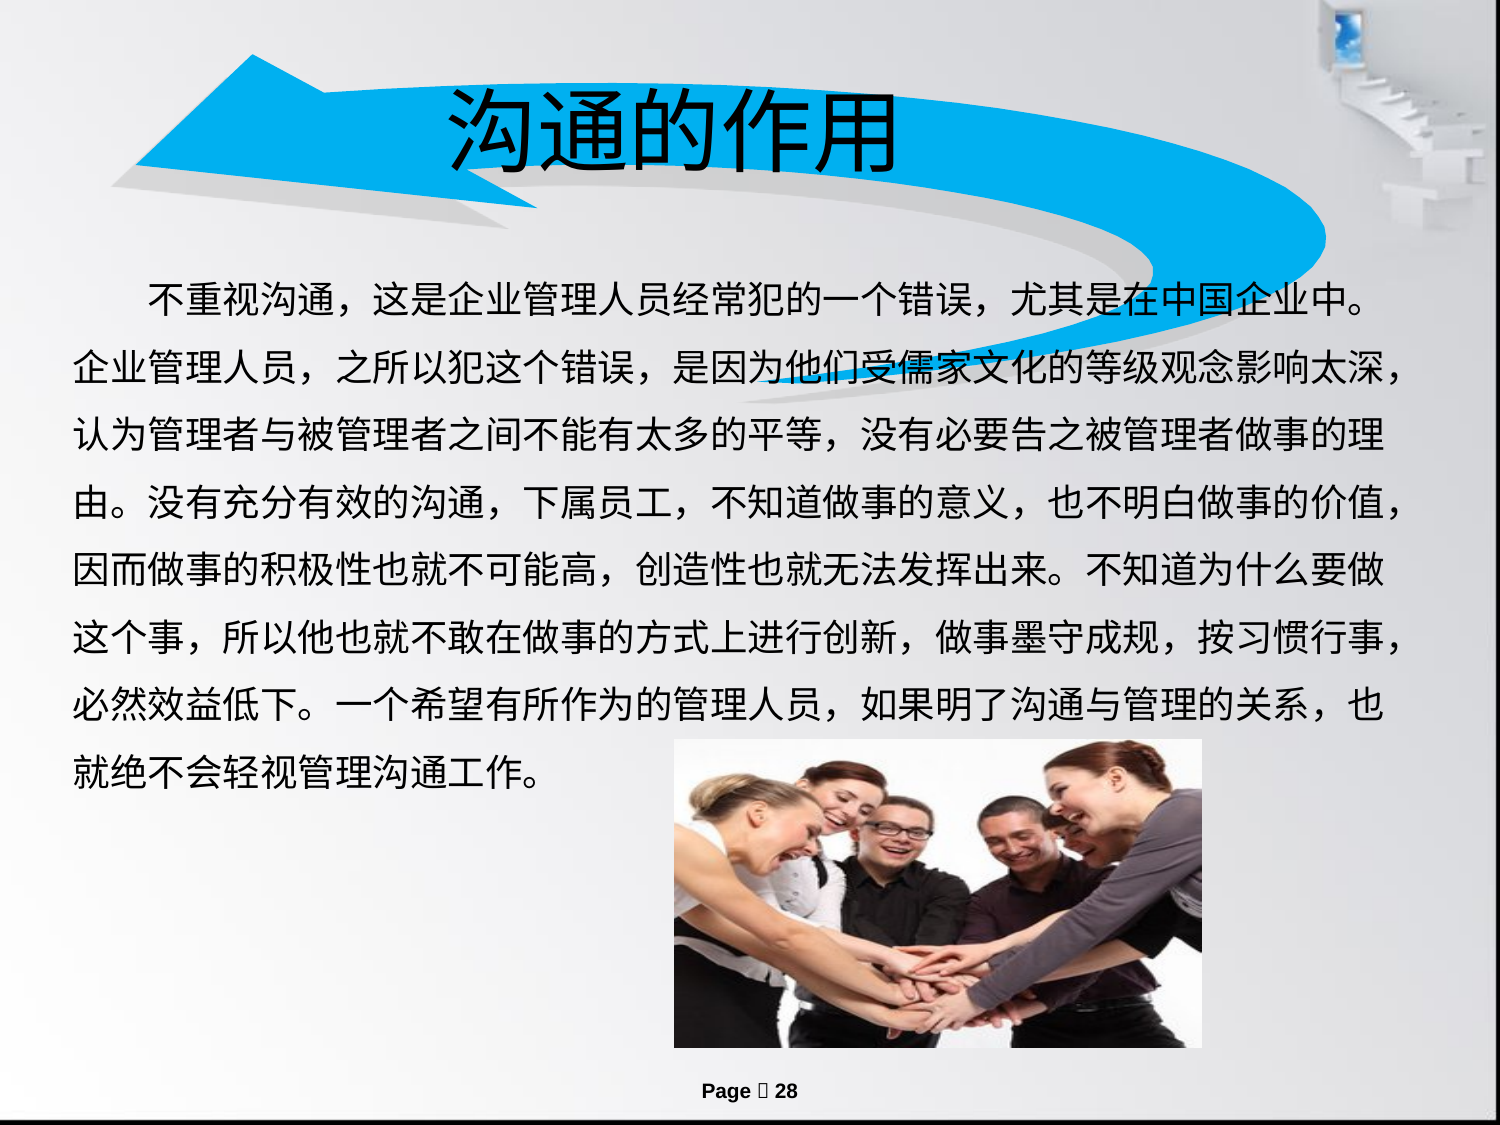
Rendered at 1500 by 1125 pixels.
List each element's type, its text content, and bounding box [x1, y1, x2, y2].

list 不重视沟通，这是企业管理人员经常犯的一个错误，尤其是在中国企业中。企业管理人员，之所以犯这个错误，是因为他们受儒家文化的等级观念影响太深，认为管理者与被管理者之间不能有太多的平等，没有必要告之被管理者做事的理由。没有充分有效的沟通，下属员工，不知道做事的意义，也不明白做事的价值，因而做事的积极性也就不可能高，创造性也就无法发挥出来。不知道为什么要做这个事，所以他也就不敢在做事的方式上进行创新，做事墨守成规，按习惯行事，必然效益低下。一个希望有所作为的管理人员，如果明了沟通与管理的关系，也就绝不会轻视管理沟通工作。 [57, 246, 1405, 937]
text_box [135, 54, 538, 209]
picture [0, 0, 1500, 1125]
text_box [952, 192, 1327, 246]
text_box 沟通的作用 [430, 66, 1445, 192]
